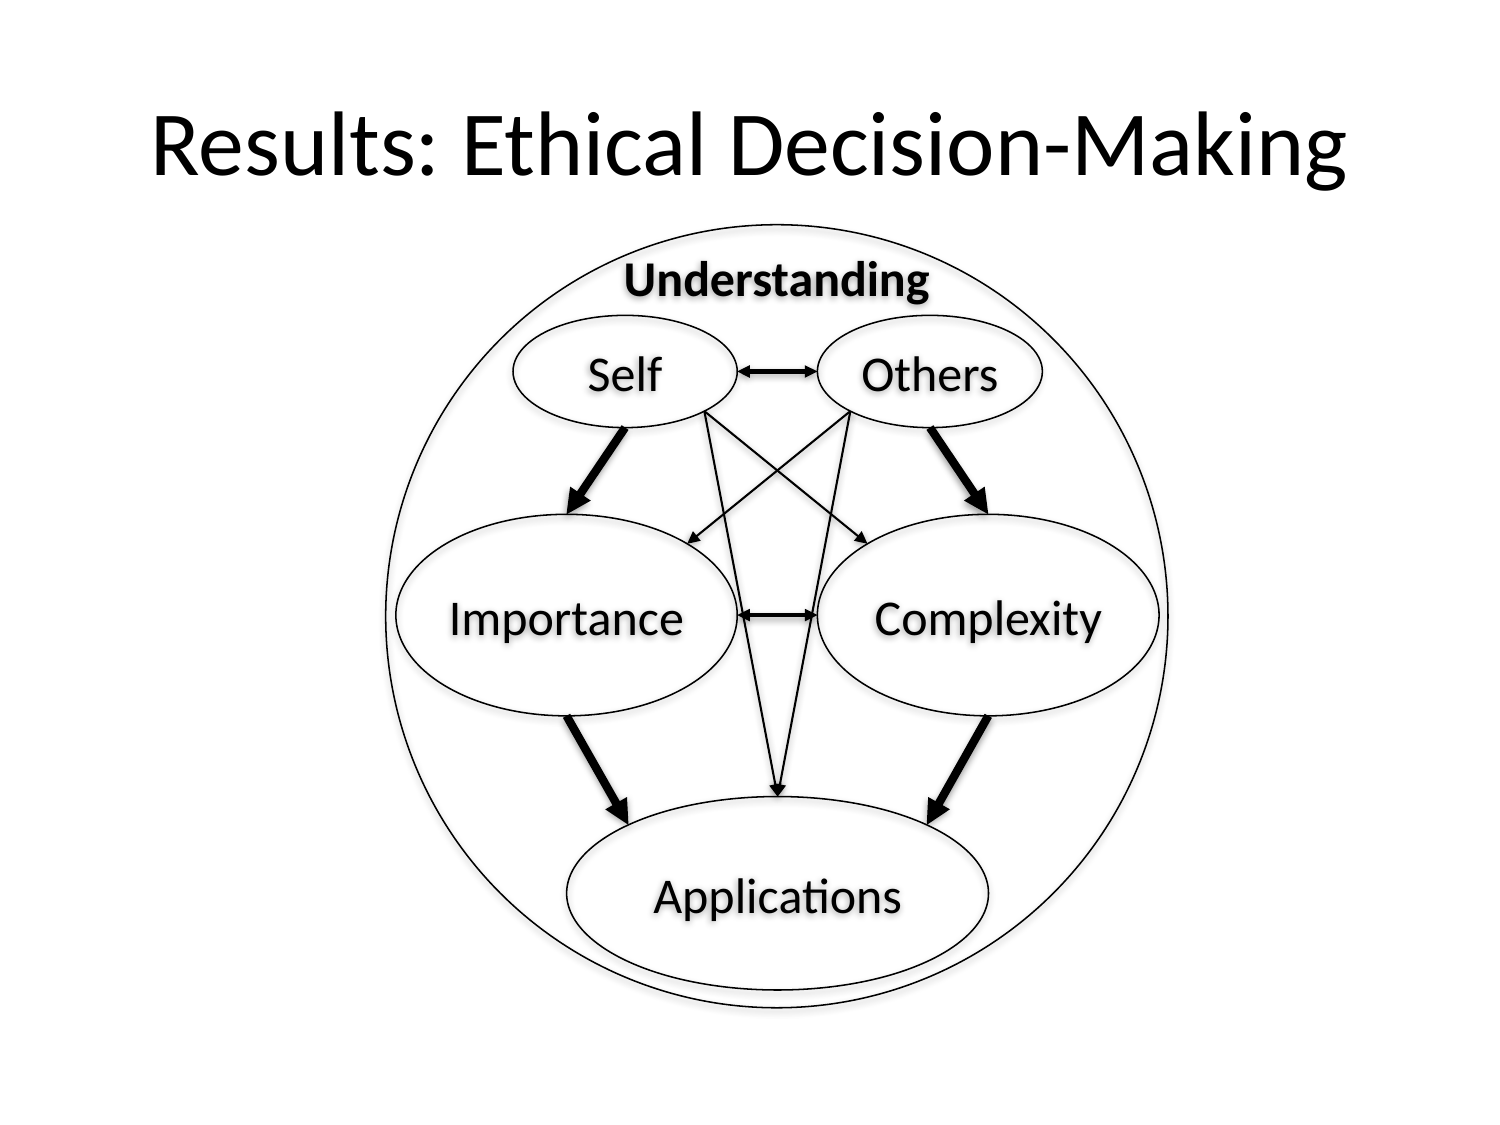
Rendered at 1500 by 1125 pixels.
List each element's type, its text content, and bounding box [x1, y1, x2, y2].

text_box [552, 441, 640, 501]
text_box Others [816, 314, 1044, 429]
text_box Applications [565, 795, 990, 991]
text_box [836, 395, 853, 560]
text_box Self [512, 314, 738, 429]
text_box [915, 441, 1003, 501]
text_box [902, 739, 1013, 802]
title Results: Ethical Decision-Making [75, 45, 1425, 233]
text_box Complexity [827, 513, 1160, 717]
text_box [702, 395, 836, 560]
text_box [542, 739, 653, 802]
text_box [935, 567, 1007, 641]
text_box Importance [395, 513, 728, 717]
text_box Understanding [384, 223, 1169, 1009]
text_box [548, 567, 934, 641]
